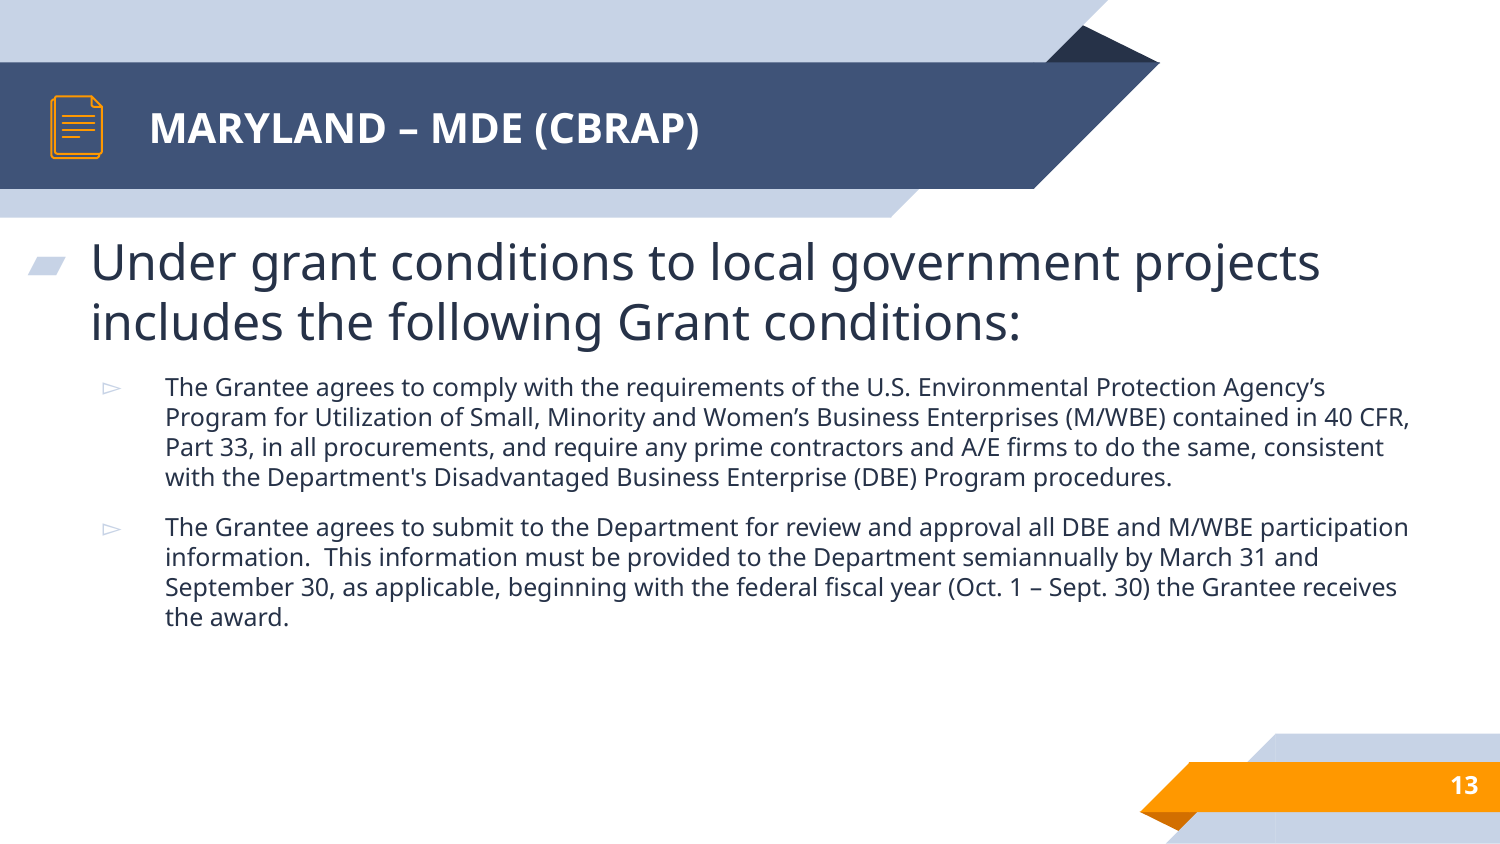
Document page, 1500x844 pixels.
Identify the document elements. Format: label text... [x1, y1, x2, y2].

slide_number 13 [1249, 760, 1494, 813]
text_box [50, 96, 103, 159]
list Under grant conditions to local government projects includes the following Grant conditions: The Grantee agrees to comply with the requirements of the U.S. Environmental Protection Agency’s Program for Utilization of Small, Minority and Women’s Business Enterprises (M/WBE) contained in 40 CFR, Part 33, in all procurements, and require any prime contractors and A/E firms to do the same, consistent with the Department's Disadvantaged Business Enterprise (DBE) Program procedures. The Grantee agrees to submit to the Department for review and approval all DBE and M/WBE participation information. This information must be provided to the Department semiannually by March 31 and September 30, as applicable, beginning with the federal fiscal year (Oct. 1 – Sept. 30) the Grantee receives the award. [0, 217, 1442, 734]
title MARYLAND – MDE (CBRAP) [133, 64, 1035, 190]
